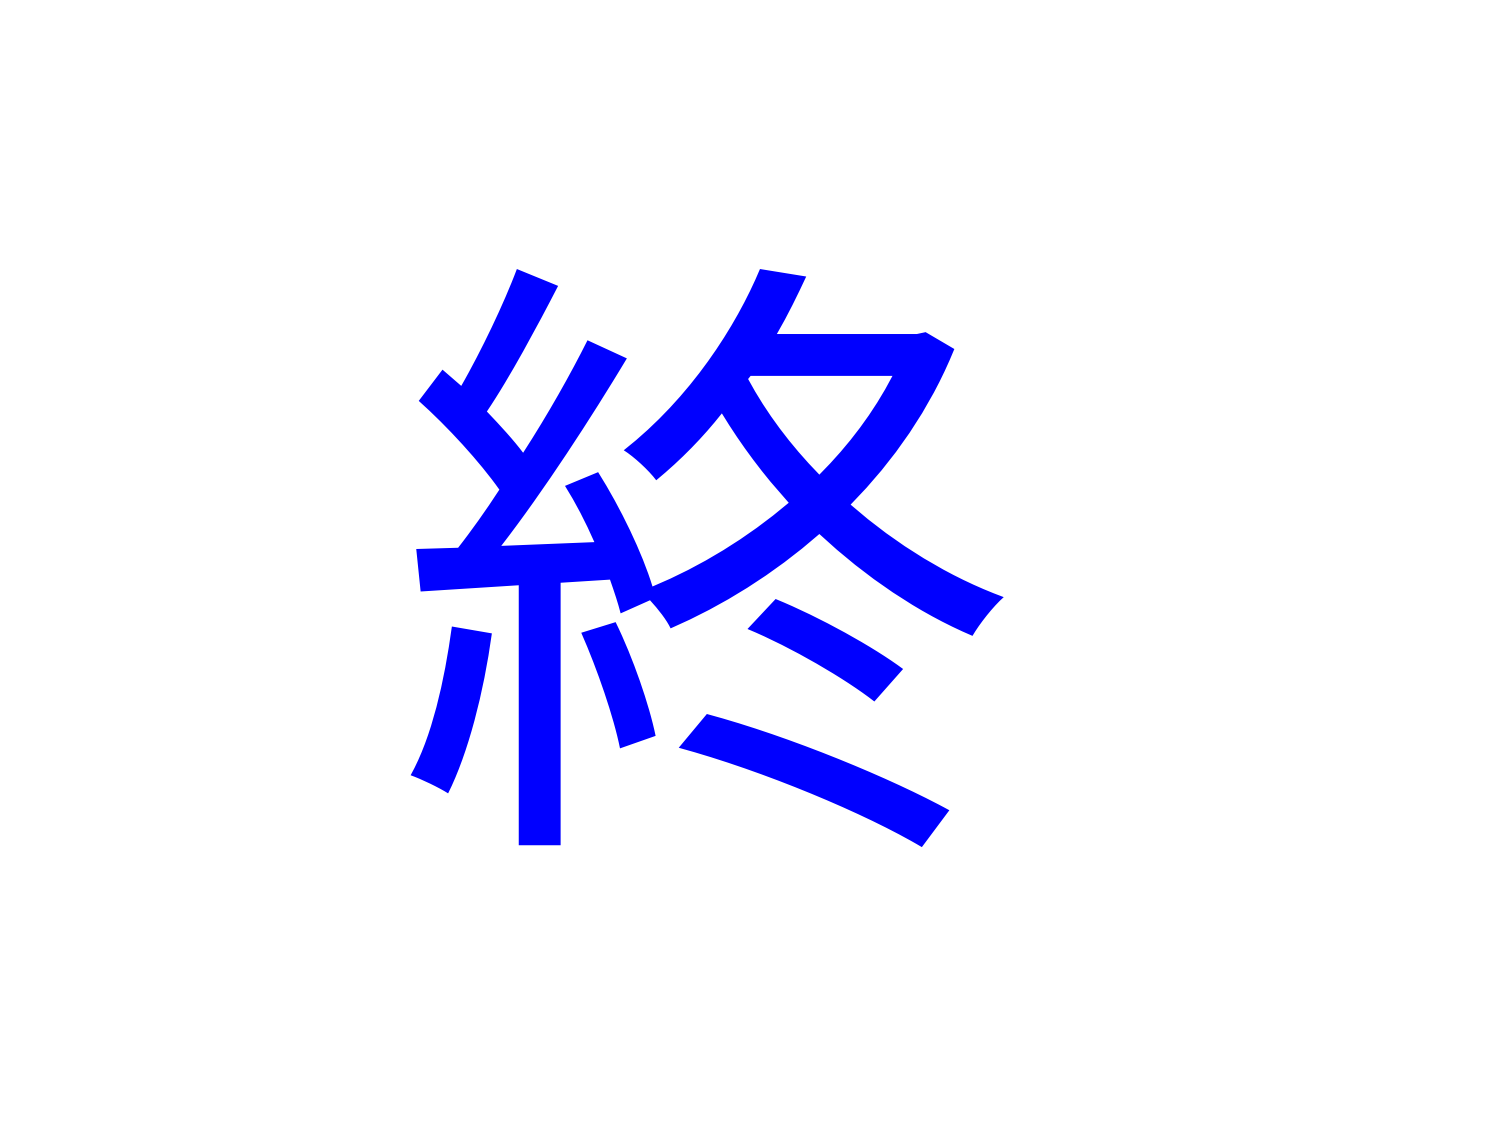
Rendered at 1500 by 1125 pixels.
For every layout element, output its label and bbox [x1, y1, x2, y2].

text_box [380, 162, 1200, 928]
